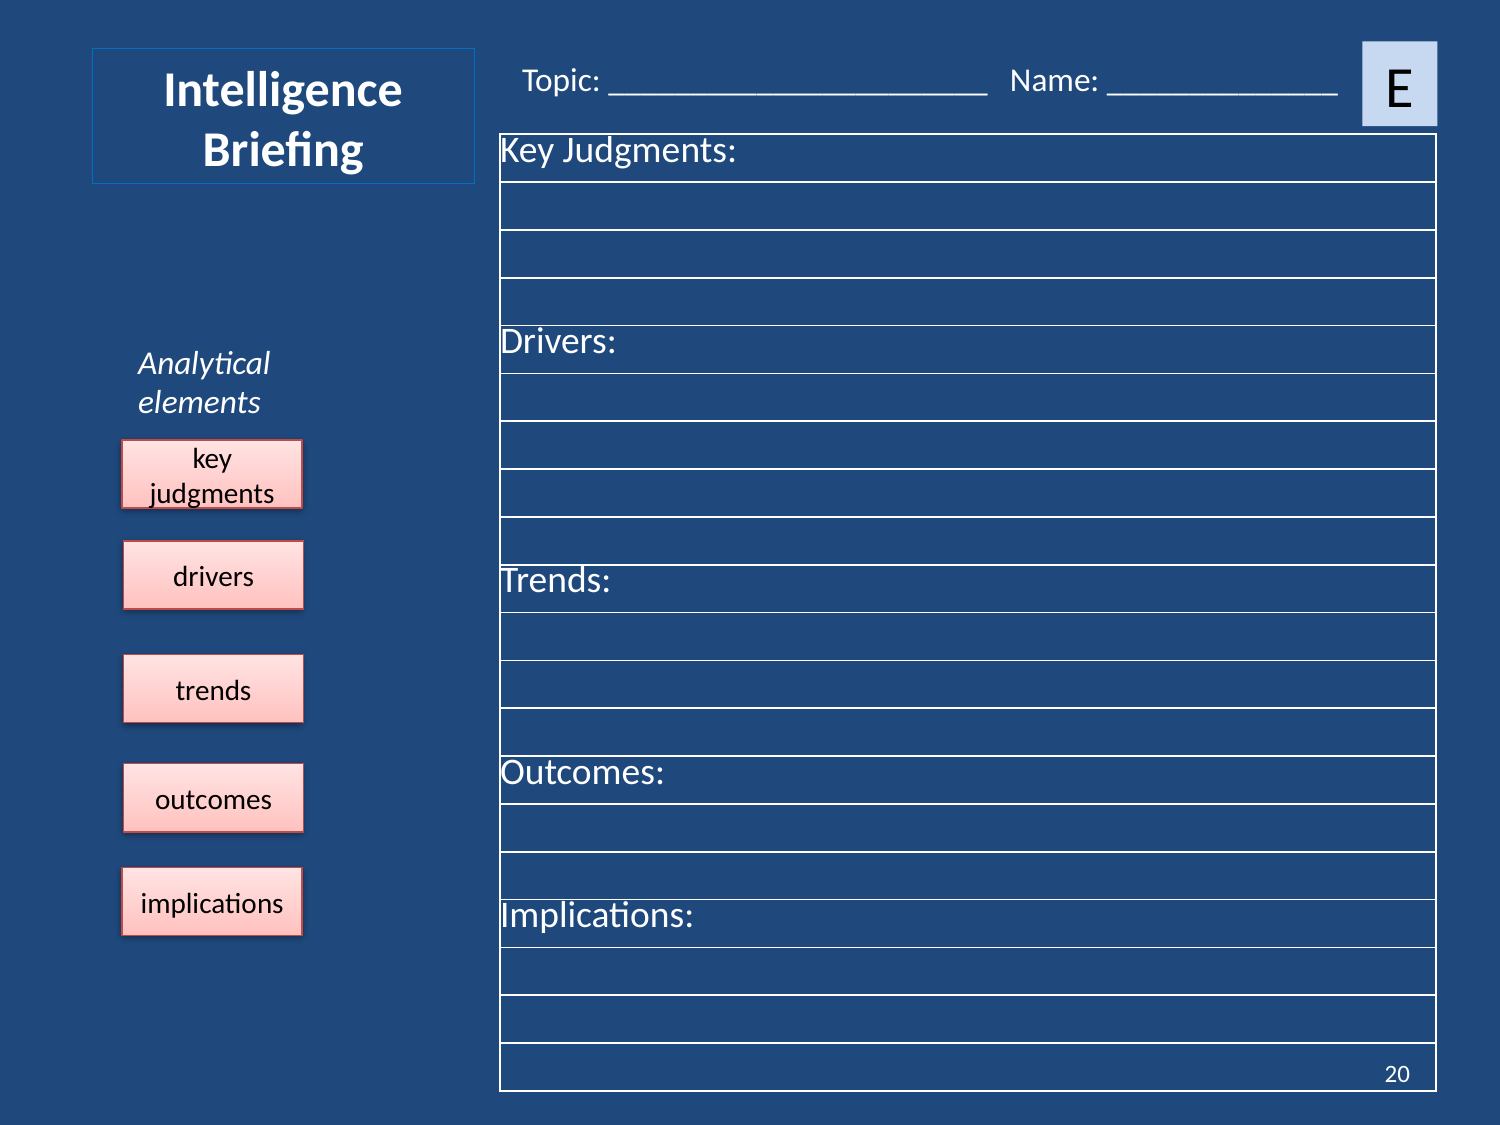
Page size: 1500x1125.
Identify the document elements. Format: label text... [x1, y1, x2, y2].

table_cell [501, 996, 1435, 1042]
table_cell [501, 422, 1435, 468]
table_cell Implications: [501, 900, 1435, 947]
table_cell [501, 470, 1435, 516]
table_header Key Judgments: [501, 135, 1435, 181]
text_box key judgments [121, 439, 303, 509]
slide_number 20 [1074, 1042, 1425, 1103]
text_box implications [121, 867, 303, 936]
table_cell [501, 661, 1435, 707]
table_cell [501, 374, 1435, 420]
text_box Analytical elements [123, 333, 286, 428]
table_cell [501, 279, 1435, 325]
table_cell [501, 709, 1435, 755]
table_cell [1425, 1044, 1435, 1090]
text_box Topic: _______________________ Name: ______________ [507, 50, 1354, 106]
text_box Intelligence Briefing [92, 48, 475, 184]
text_box drivers [123, 540, 304, 610]
table_cell [501, 613, 1435, 660]
text_box outcomes [123, 763, 304, 833]
table_cell [501, 1044, 1074, 1090]
text_box E [1362, 41, 1438, 127]
table_cell [501, 805, 1435, 851]
table_cell [501, 518, 1435, 564]
table_cell [501, 231, 1435, 277]
table_cell Outcomes: [501, 757, 1435, 803]
table_cell Drivers: [501, 326, 1435, 373]
text_box trends [123, 654, 304, 723]
table_cell [501, 183, 1435, 229]
table_cell [501, 948, 1435, 994]
table_cell [501, 853, 1435, 899]
table_cell Trends: [501, 566, 1435, 612]
